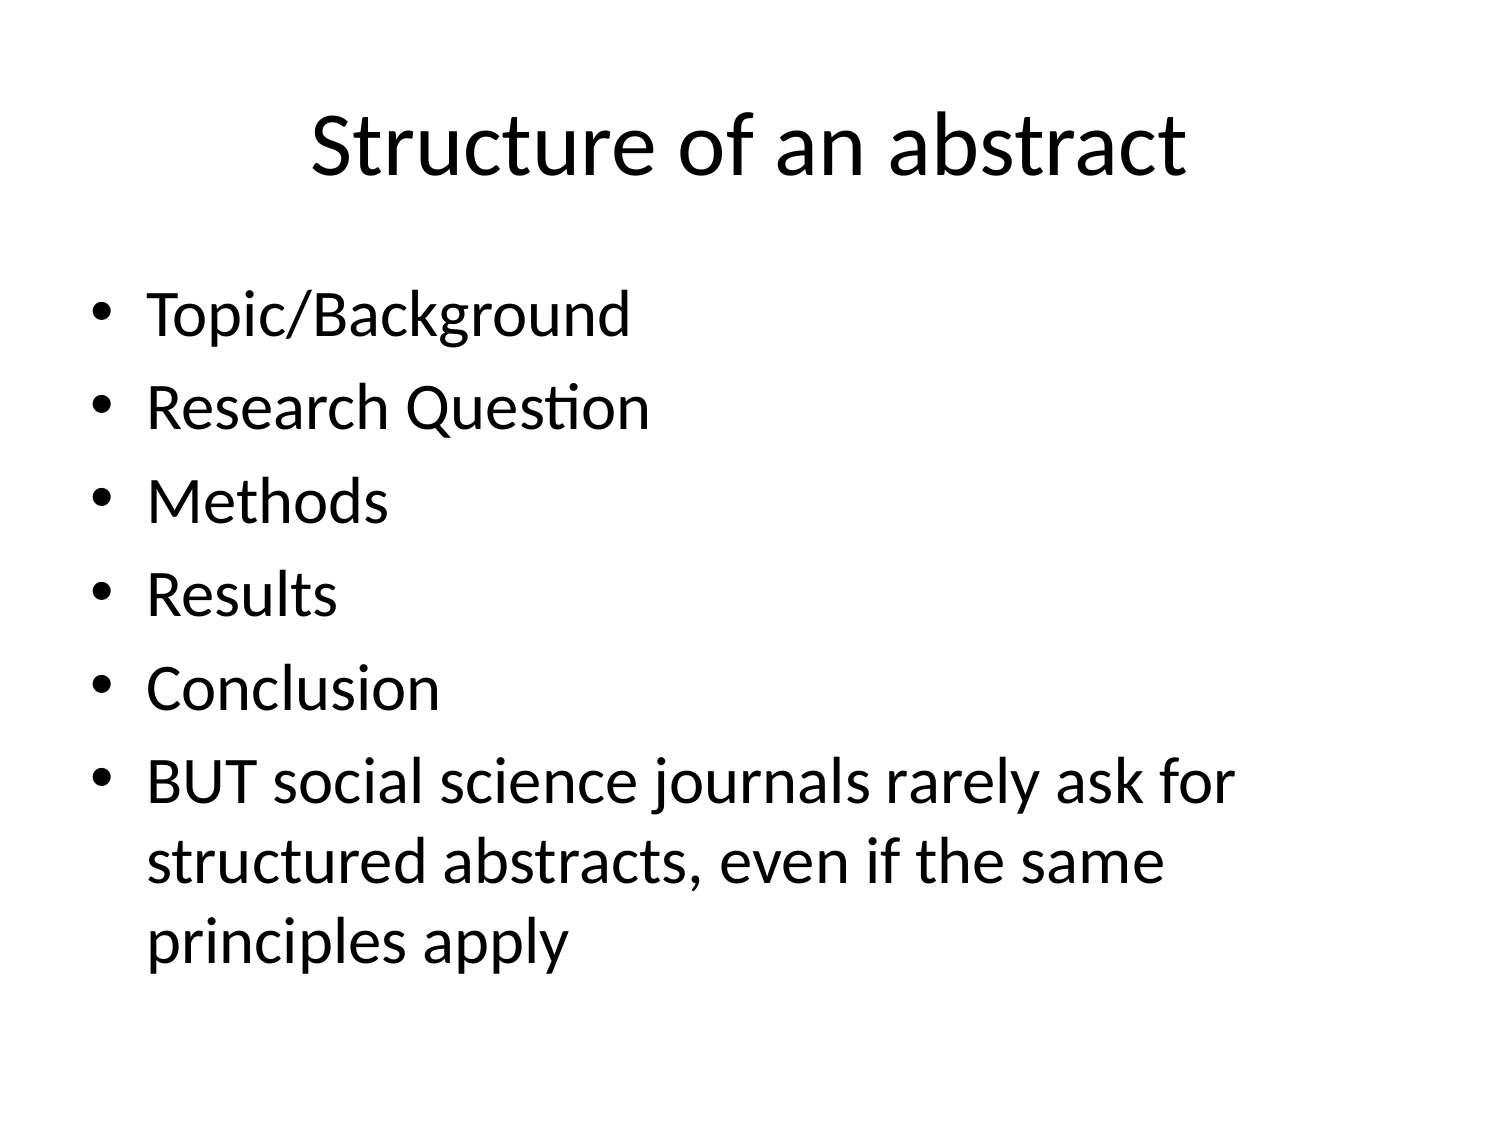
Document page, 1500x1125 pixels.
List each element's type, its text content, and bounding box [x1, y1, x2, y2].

list Topic/Background Research Question Methods Results Conclusion BUT social science journals rarely ask for structured abstracts, even if the same principles apply [75, 262, 1425, 1005]
title Structure of an abstract [75, 45, 1425, 233]
